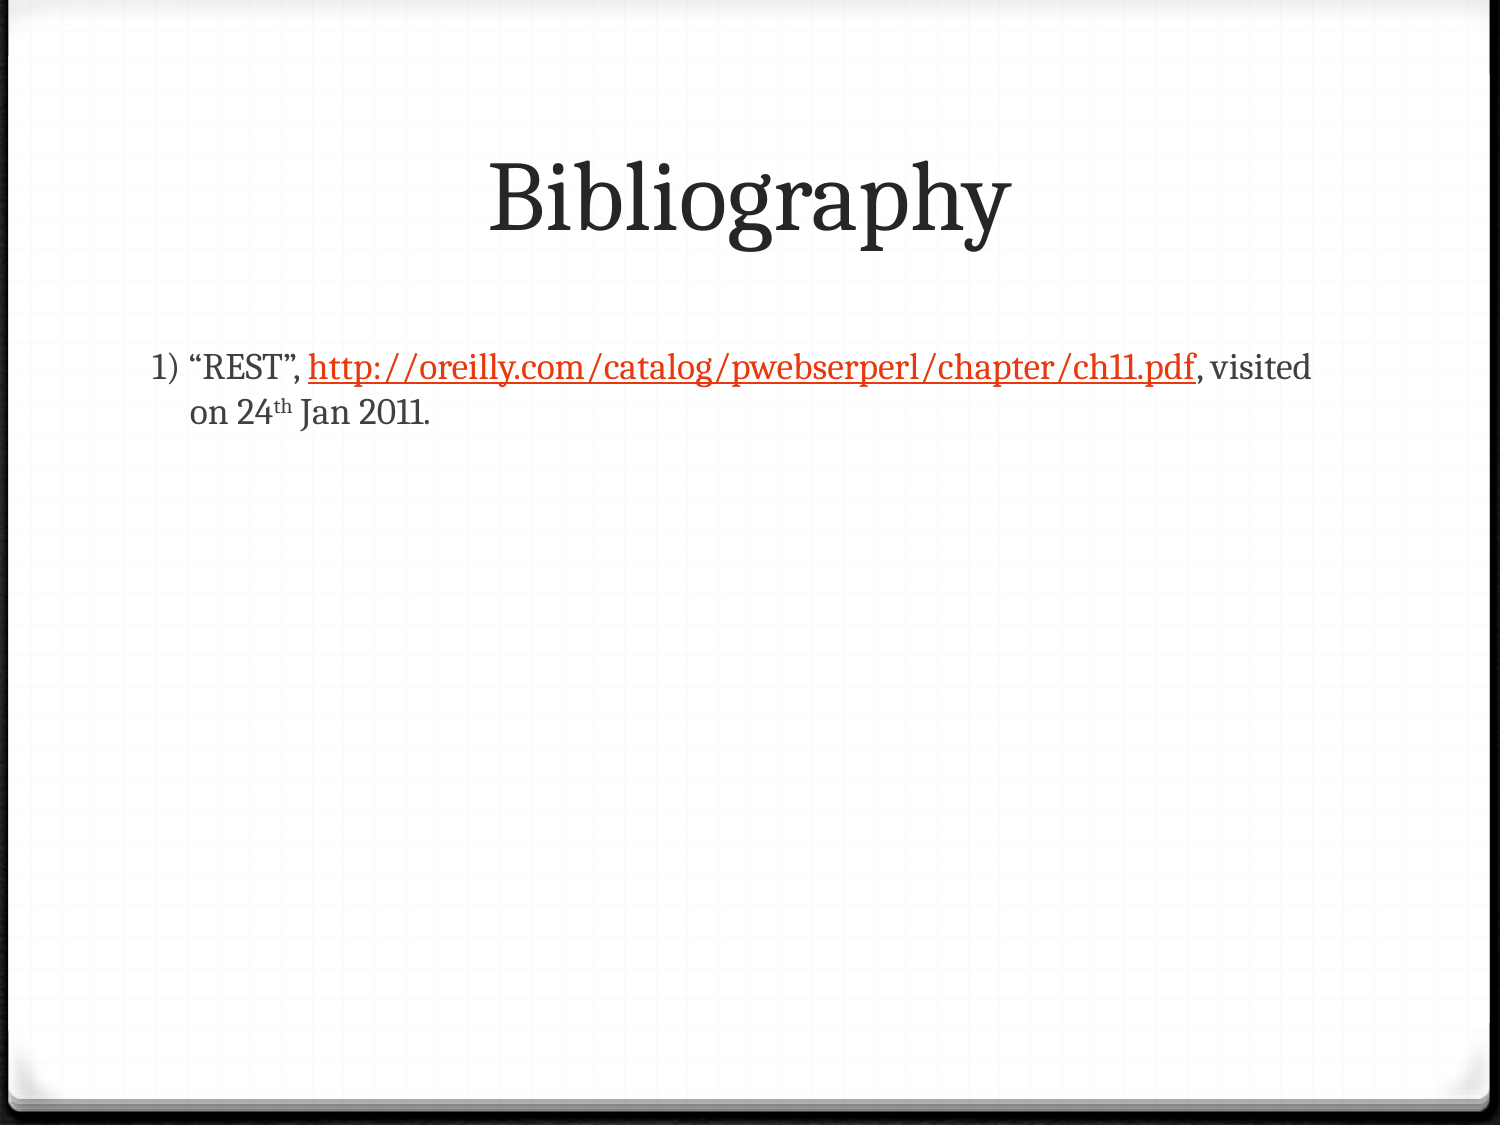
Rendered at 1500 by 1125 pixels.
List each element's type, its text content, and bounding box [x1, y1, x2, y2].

list 1) “REST”, http://oreilly.com/catalog/pwebserperl/chapter/ch11.pdf, visited on 24th Jan 2011. [137, 334, 1363, 983]
picture [0, 0, 1500, 1125]
title Bibliography [90, 71, 1410, 309]
